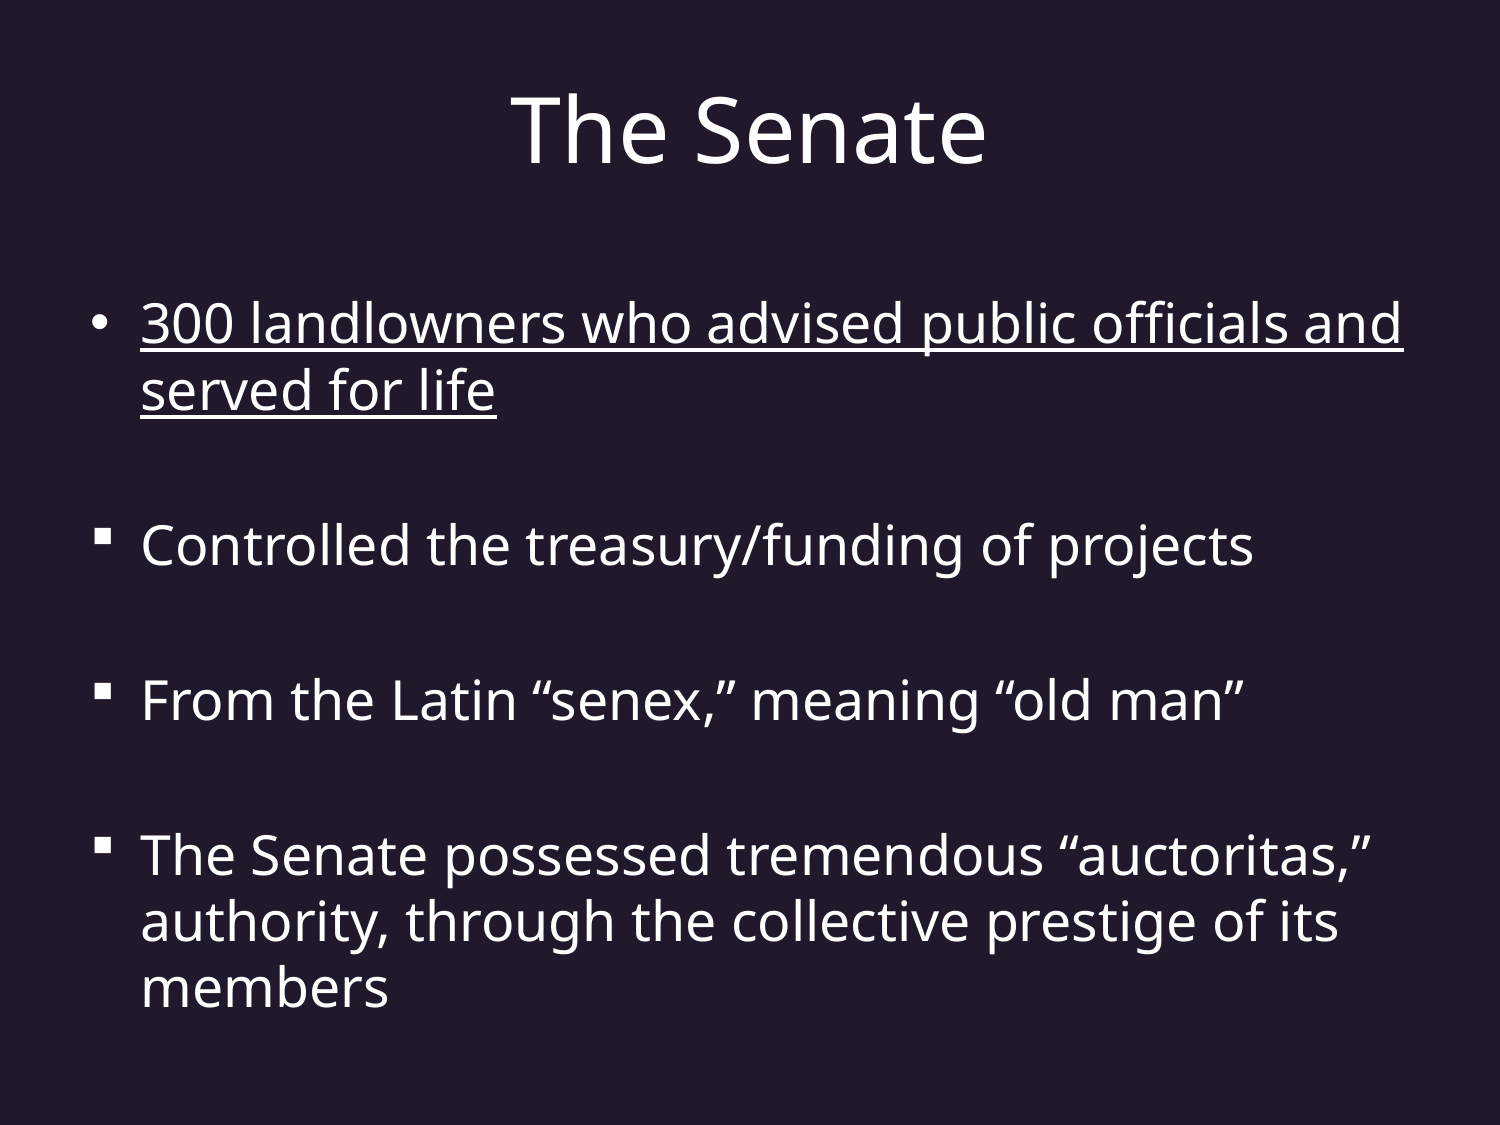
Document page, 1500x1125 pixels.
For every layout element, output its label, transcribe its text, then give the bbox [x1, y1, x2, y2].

title The Senate [75, 32, 1425, 221]
list 300 landlowners who advised public officials and served for life Controlled the treasury/funding of projects From the Latin “senex,” meaning “old man” The Senate possessed tremendous “auctoritas,” authority, through the collective prestige of its members [75, 281, 1425, 1031]
